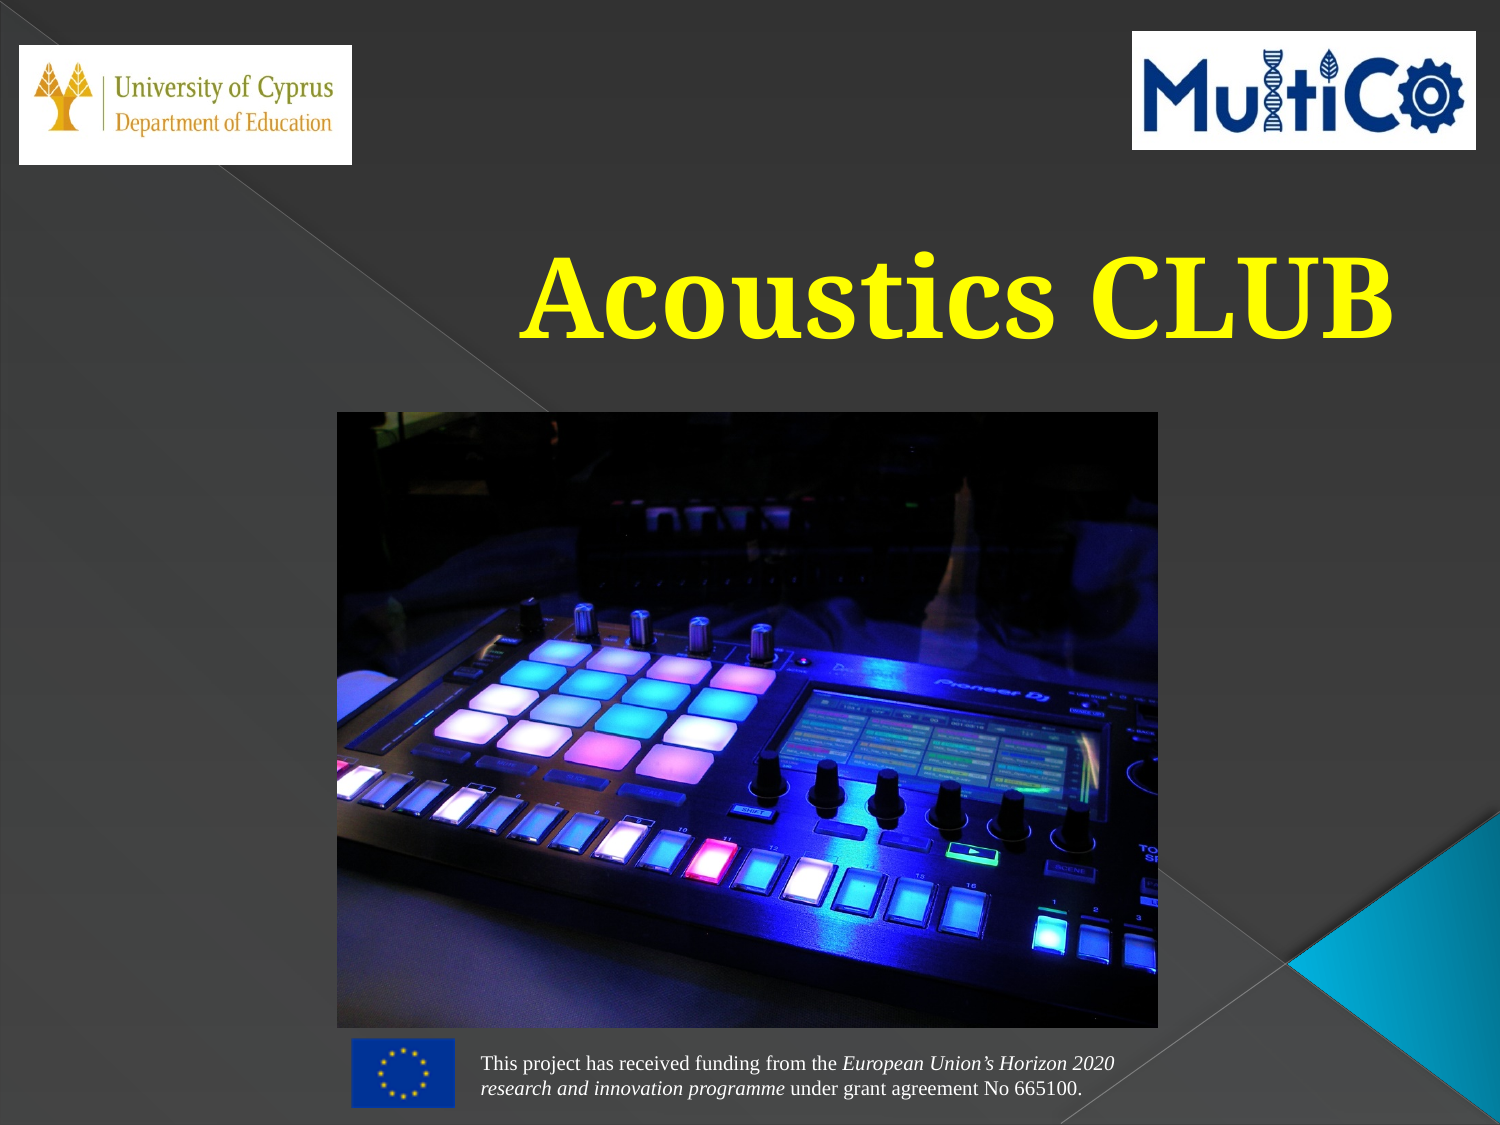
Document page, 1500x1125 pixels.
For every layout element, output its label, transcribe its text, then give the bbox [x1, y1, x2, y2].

picture [337, 412, 1158, 1028]
picture [1132, 31, 1476, 151]
picture [351, 1038, 455, 1108]
picture [18, 45, 352, 166]
text_box This project has received funding from the European Union’s Horizon 2020 research and innovation programme under grant agreement No 665100. [390, 1042, 1155, 1125]
title Acoustics CLUB [88, 127, 1412, 369]
